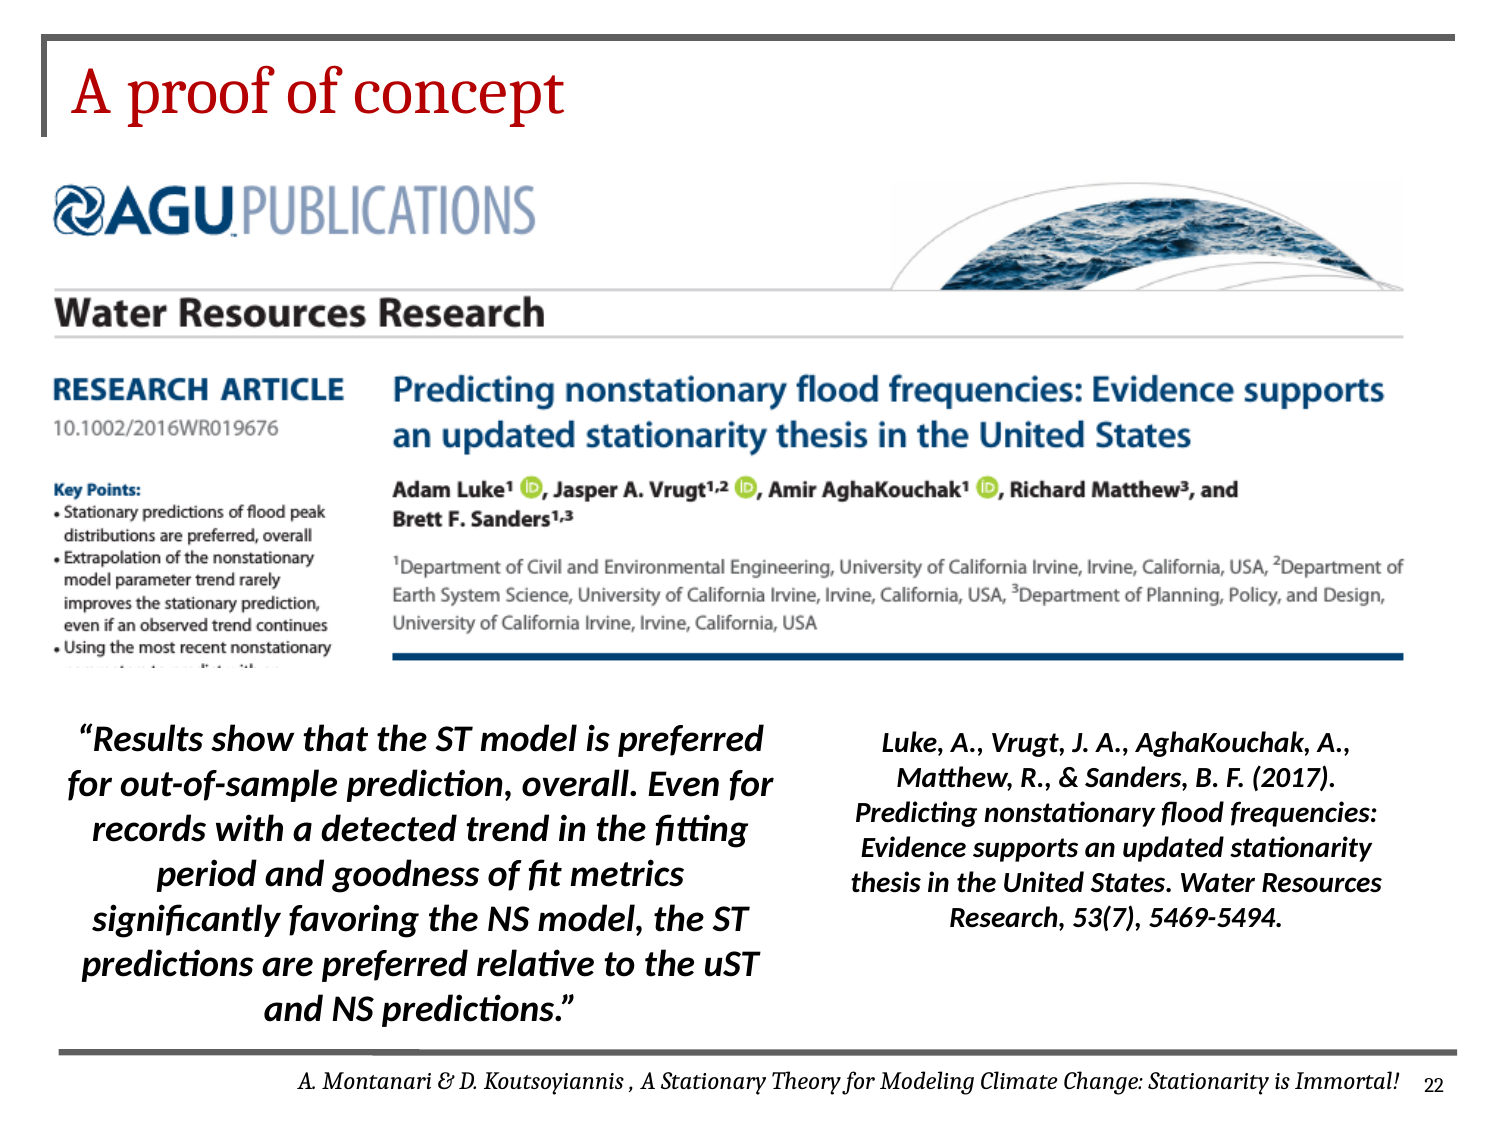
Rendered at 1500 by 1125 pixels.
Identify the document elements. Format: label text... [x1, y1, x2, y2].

text_box “Results show that the ST model is preferred for out-of-sample prediction, overall. Even for records with a detected trend in the fitting period and goodness of fit metrics significantly favoring the NS model, the ST predictions are preferred relative to the uST and NS predictions.” [45, 706, 796, 1037]
footer A. Montanari & D. Koutsoyiannis , A Stationary Theory for Modeling Climate Change: Stationarity is Immortal! [154, 1047, 1416, 1103]
picture [40, 167, 1436, 668]
text_box Luke, A., Vrugt, J. A., AghaKouchak, A., Matthew, R., & Sanders, B. F. (2017). Predicting nonstationary flood frequencies: Evidence supports an updated stationarity thesis in the United States. Water Resources Research, 53(7), 5469-5494. [830, 716, 1403, 941]
title A proof of concept [56, 45, 1455, 233]
slide_number 22 [1385, 1064, 1459, 1105]
